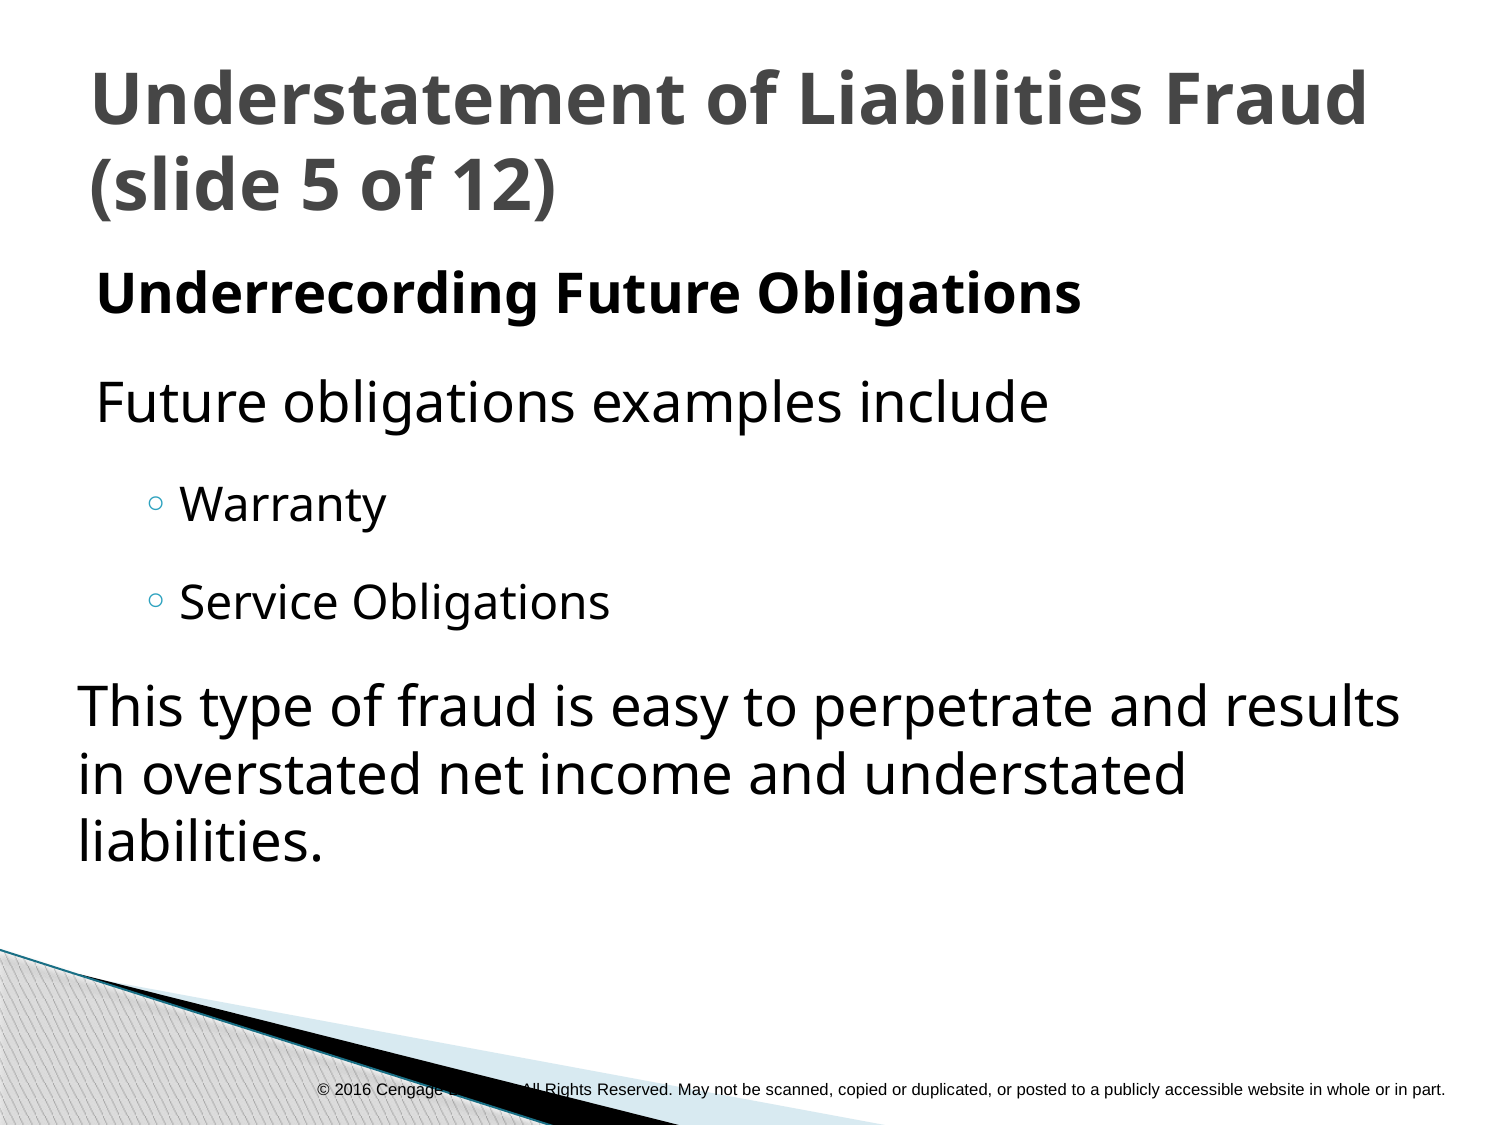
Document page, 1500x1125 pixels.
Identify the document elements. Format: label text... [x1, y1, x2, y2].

text_box Understatement of Liabilities Fraud (slide 5 of 12) [74, 45, 1425, 233]
list Underrecording Future Obligations Future obligations examples include Warranty Service Obligations This type of fraud is easy to perpetrate and results in overstated net income and understated liabilities. [62, 249, 1450, 1018]
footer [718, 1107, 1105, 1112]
text_box © 2016 Cengage Learning. All Rights Reserved. May not be scanned, copied or duplicated, or posted to a publicly accessible website in whole or in part. [24, 1018, 1463, 1107]
